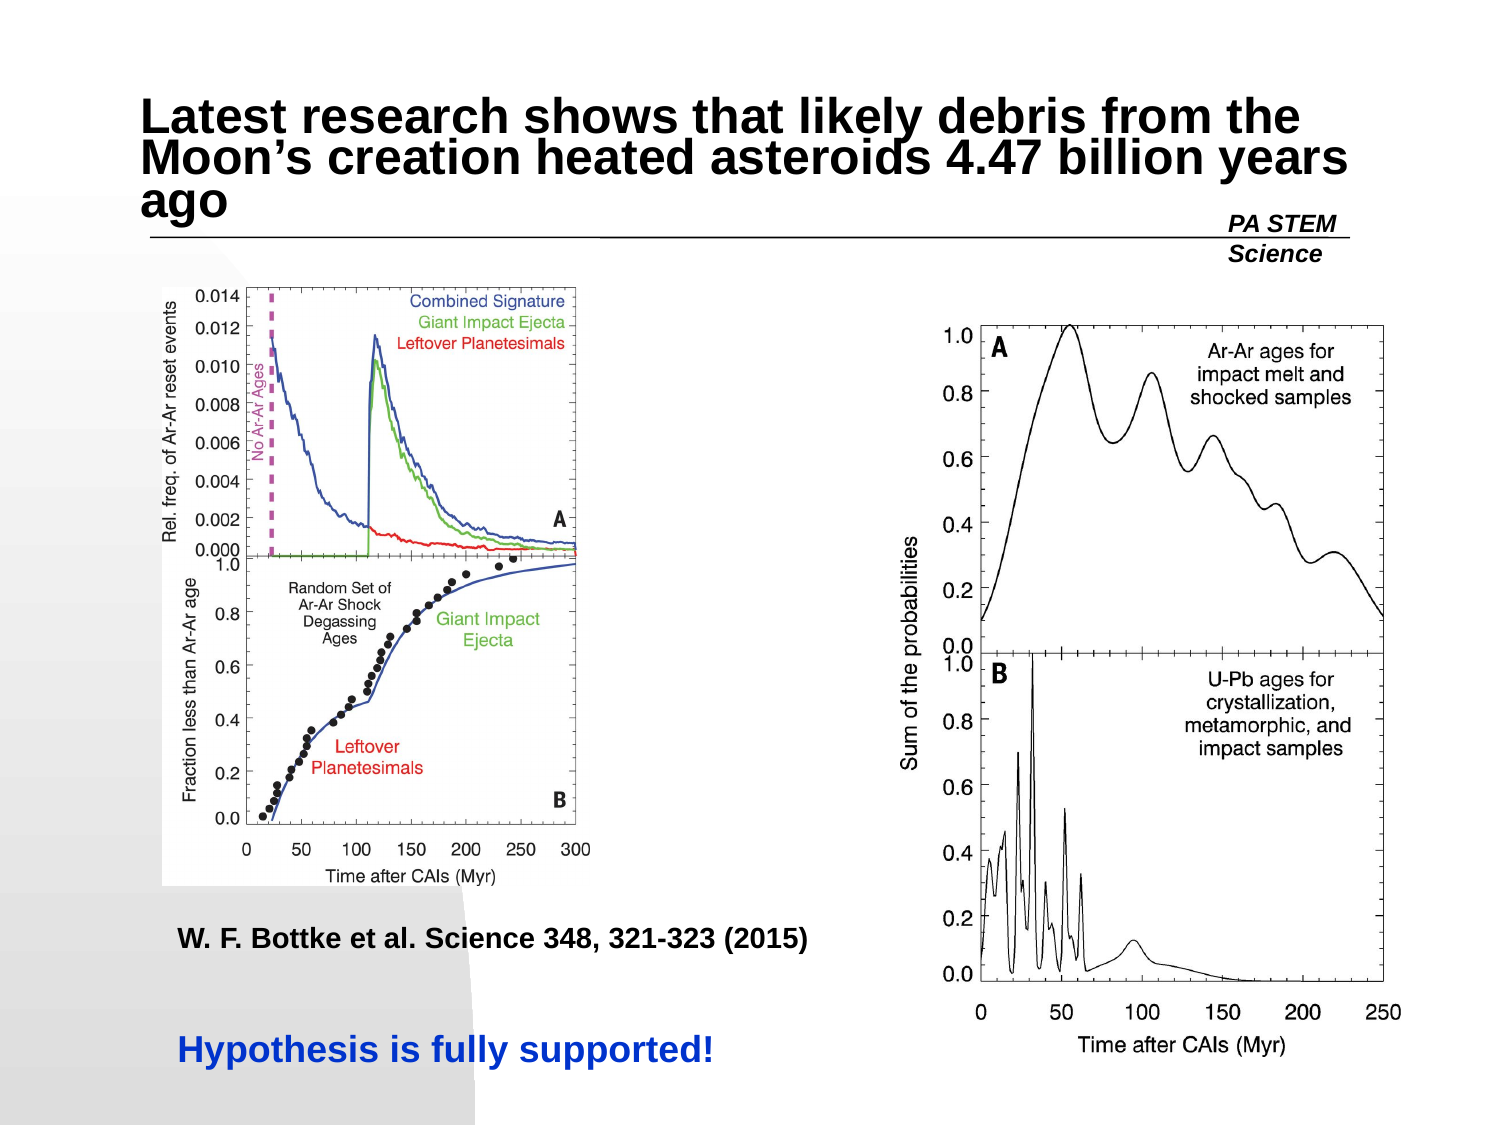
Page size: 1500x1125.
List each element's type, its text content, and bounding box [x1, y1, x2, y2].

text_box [149, 199, 1353, 276]
picture [899, 324, 1401, 1057]
text_box W. F. Bottke et al. Science 348, 321-323 (2015) Hypothesis is fully supported! [162, 912, 863, 1078]
picture [162, 287, 590, 886]
title Latest research shows that likely debris from the Moon’s creation heated asteroids 4.47 billion years ago [124, 62, 1438, 263]
